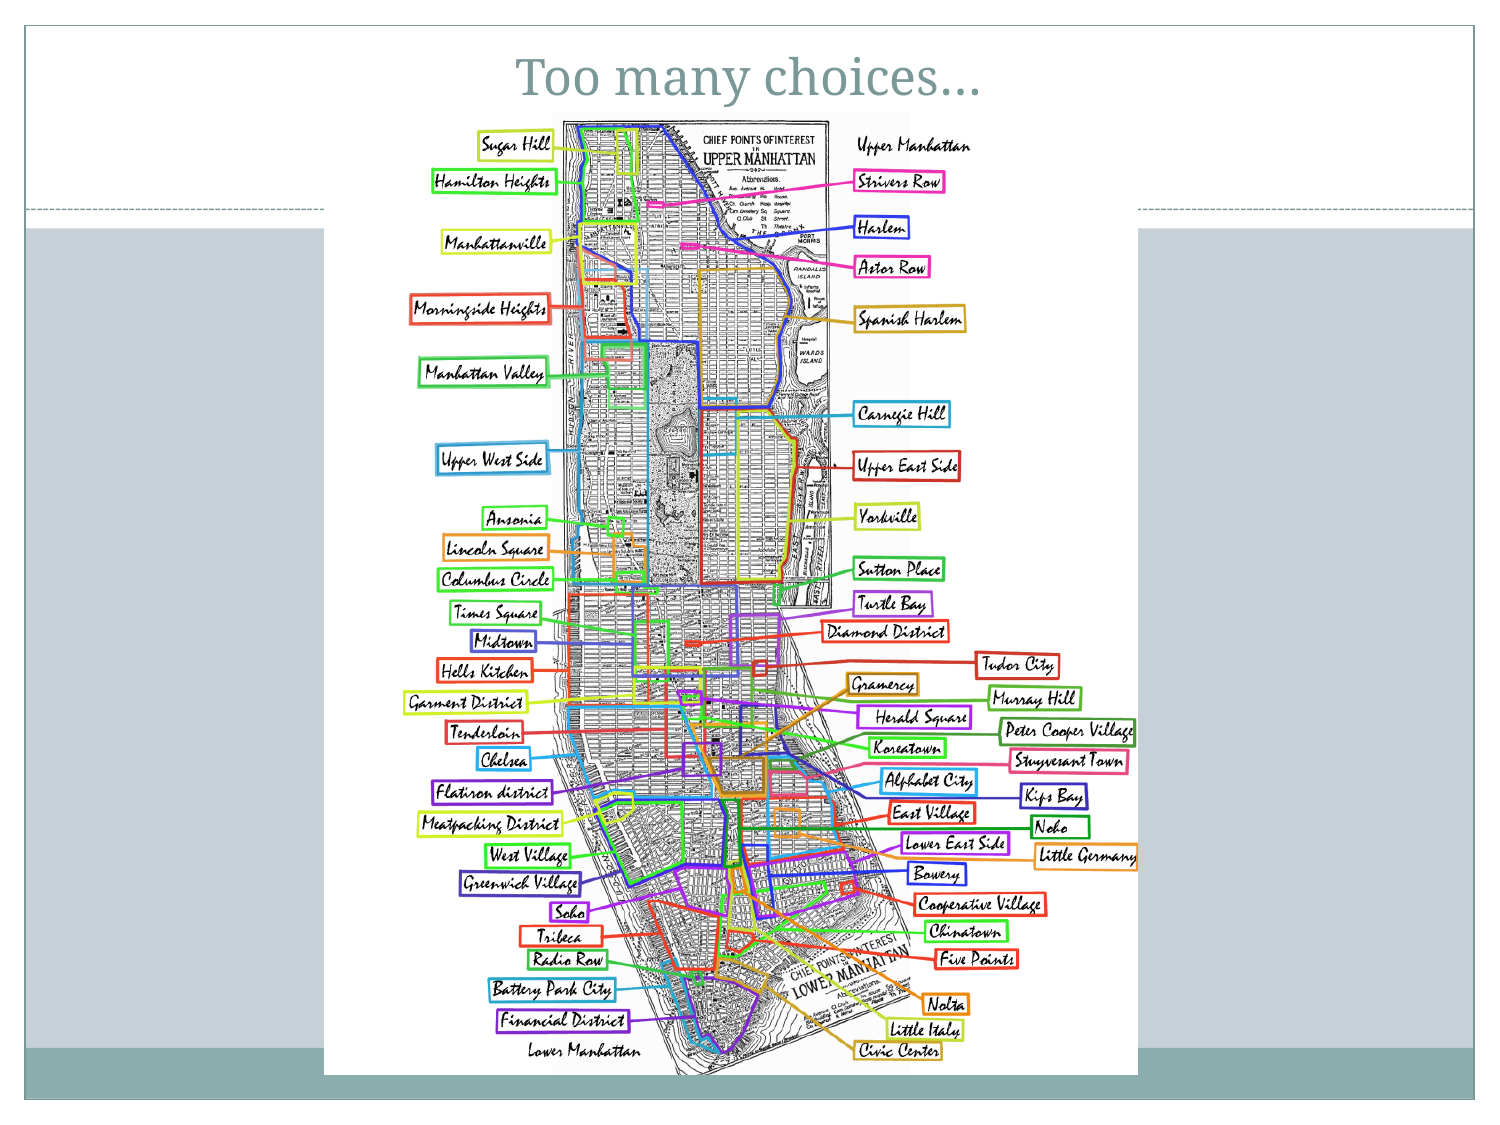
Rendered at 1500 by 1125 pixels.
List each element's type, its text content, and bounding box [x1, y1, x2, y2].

picture [324, 111, 1138, 1075]
title Too many choices… [49, 37, 1450, 113]
